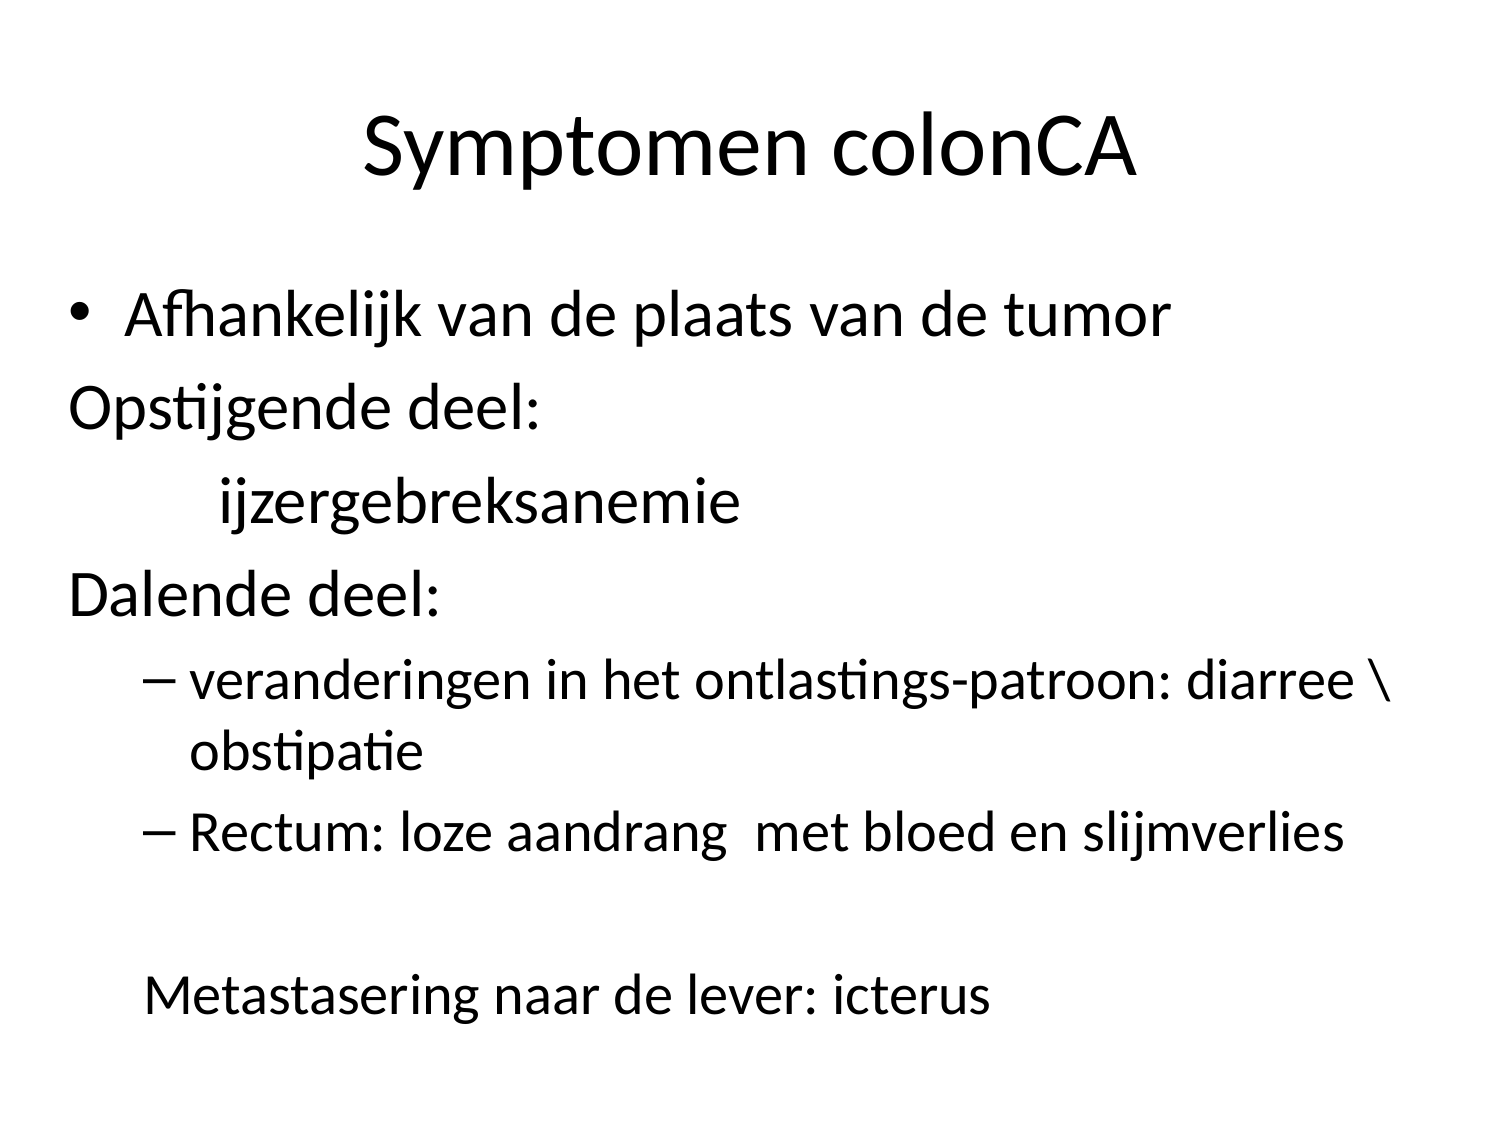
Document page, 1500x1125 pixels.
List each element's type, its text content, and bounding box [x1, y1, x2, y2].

list Afhankelijk van de plaats van de tumor Opstijgende deel: ijzergebreksanemie Dalende deel: veranderingen in het ontlastings-patroon: diarree \ obstipatie Rectum: loze aandrang met bloed en slijmverlies Metastasering naar de lever: icterus [53, 262, 1471, 1125]
title Symptomen colonCA [75, 45, 1425, 233]
